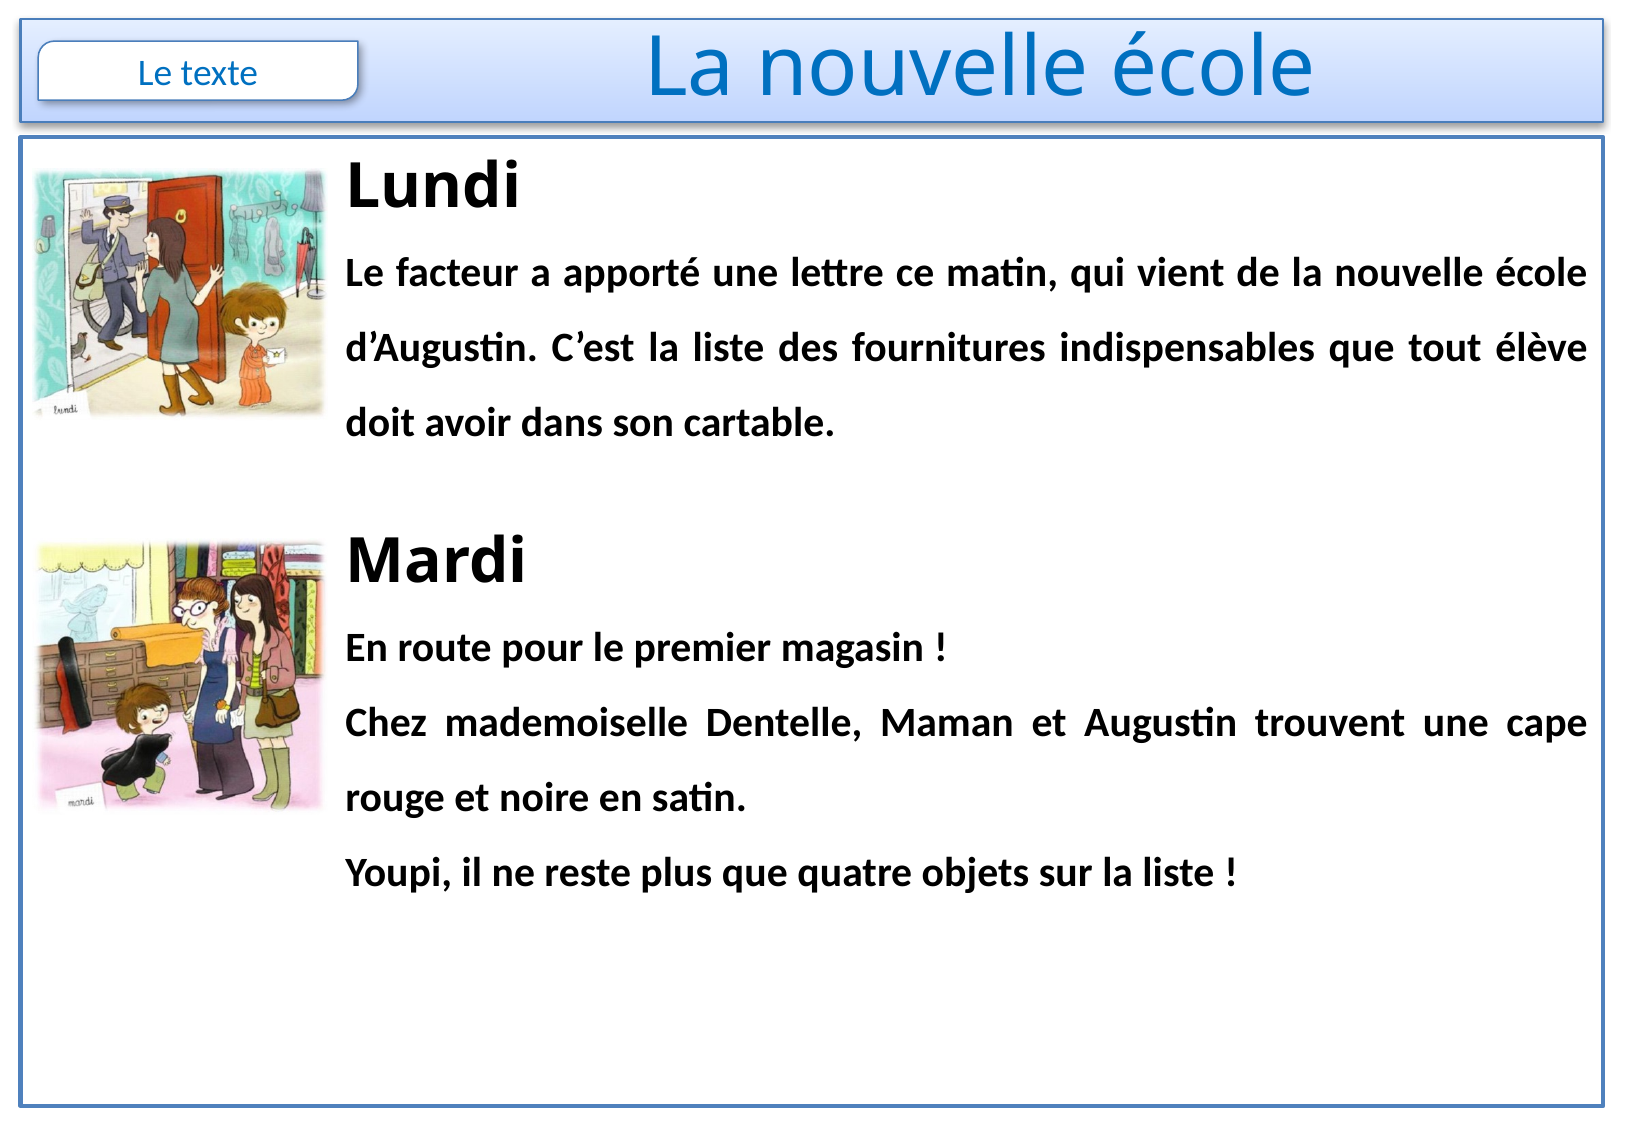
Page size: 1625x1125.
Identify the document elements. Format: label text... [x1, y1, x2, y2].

title La nouvelle école [357, 4, 1604, 120]
picture [32, 168, 328, 422]
list Lundi Le facteur a apporté une lettre ce matin, qui vient de la nouvelle école d’Augustin. C’est la liste des fournitures indispensables que tout élève doit avoir dans son cartable. Mardi En route pour le premier magasin ! Chez mademoiselle Dentelle, Maman et Augustin trouvent une cape rouge et noire en satin. Youpi, il ne reste plus que quatre objets sur la liste ! [18, 135, 1605, 1108]
picture [32, 538, 328, 815]
